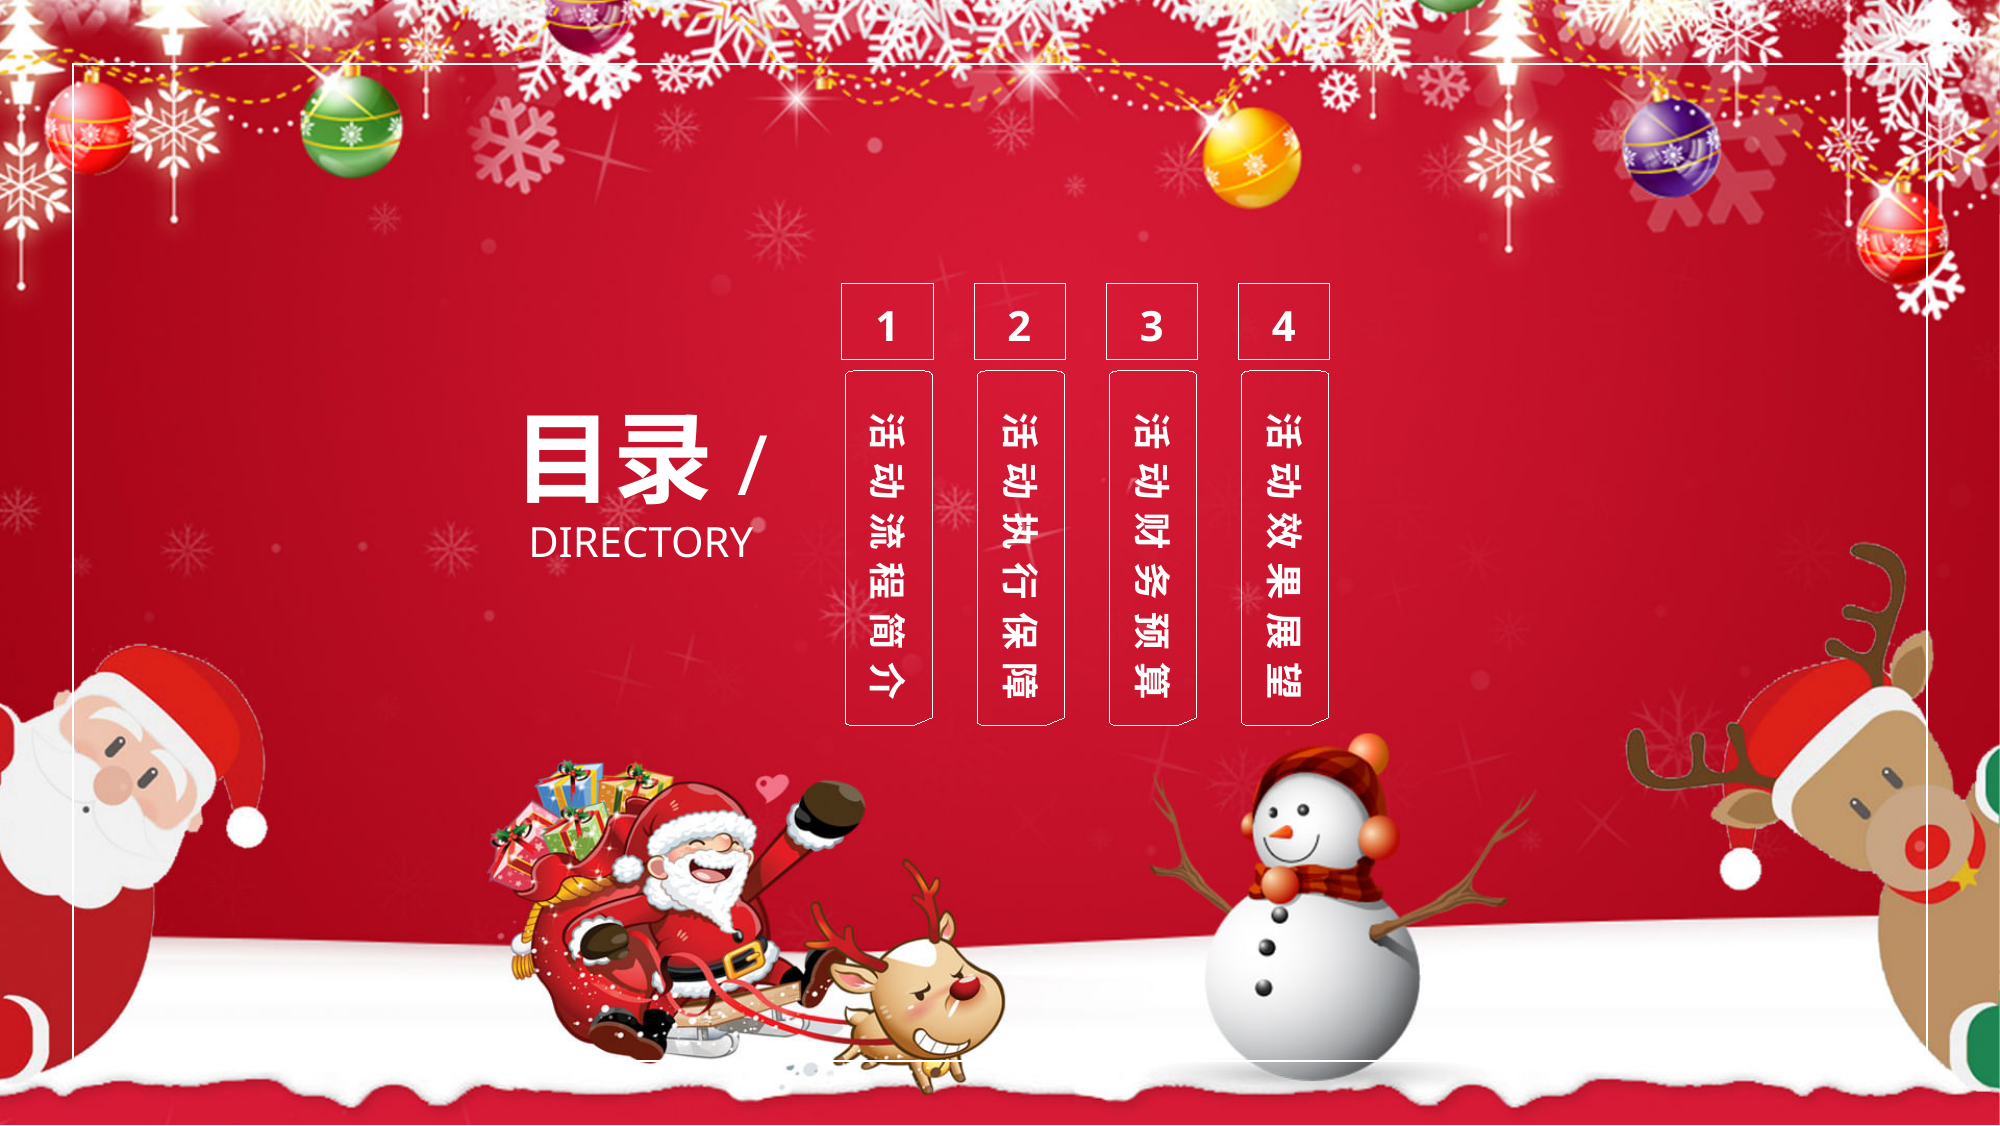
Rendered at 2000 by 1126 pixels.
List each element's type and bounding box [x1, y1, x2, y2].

text_box [926, 462, 1058, 555]
picture [0, 0, 2000, 1126]
text_box [1058, 462, 1509, 555]
text_box [662, 462, 794, 555]
text_box [794, 462, 926, 555]
